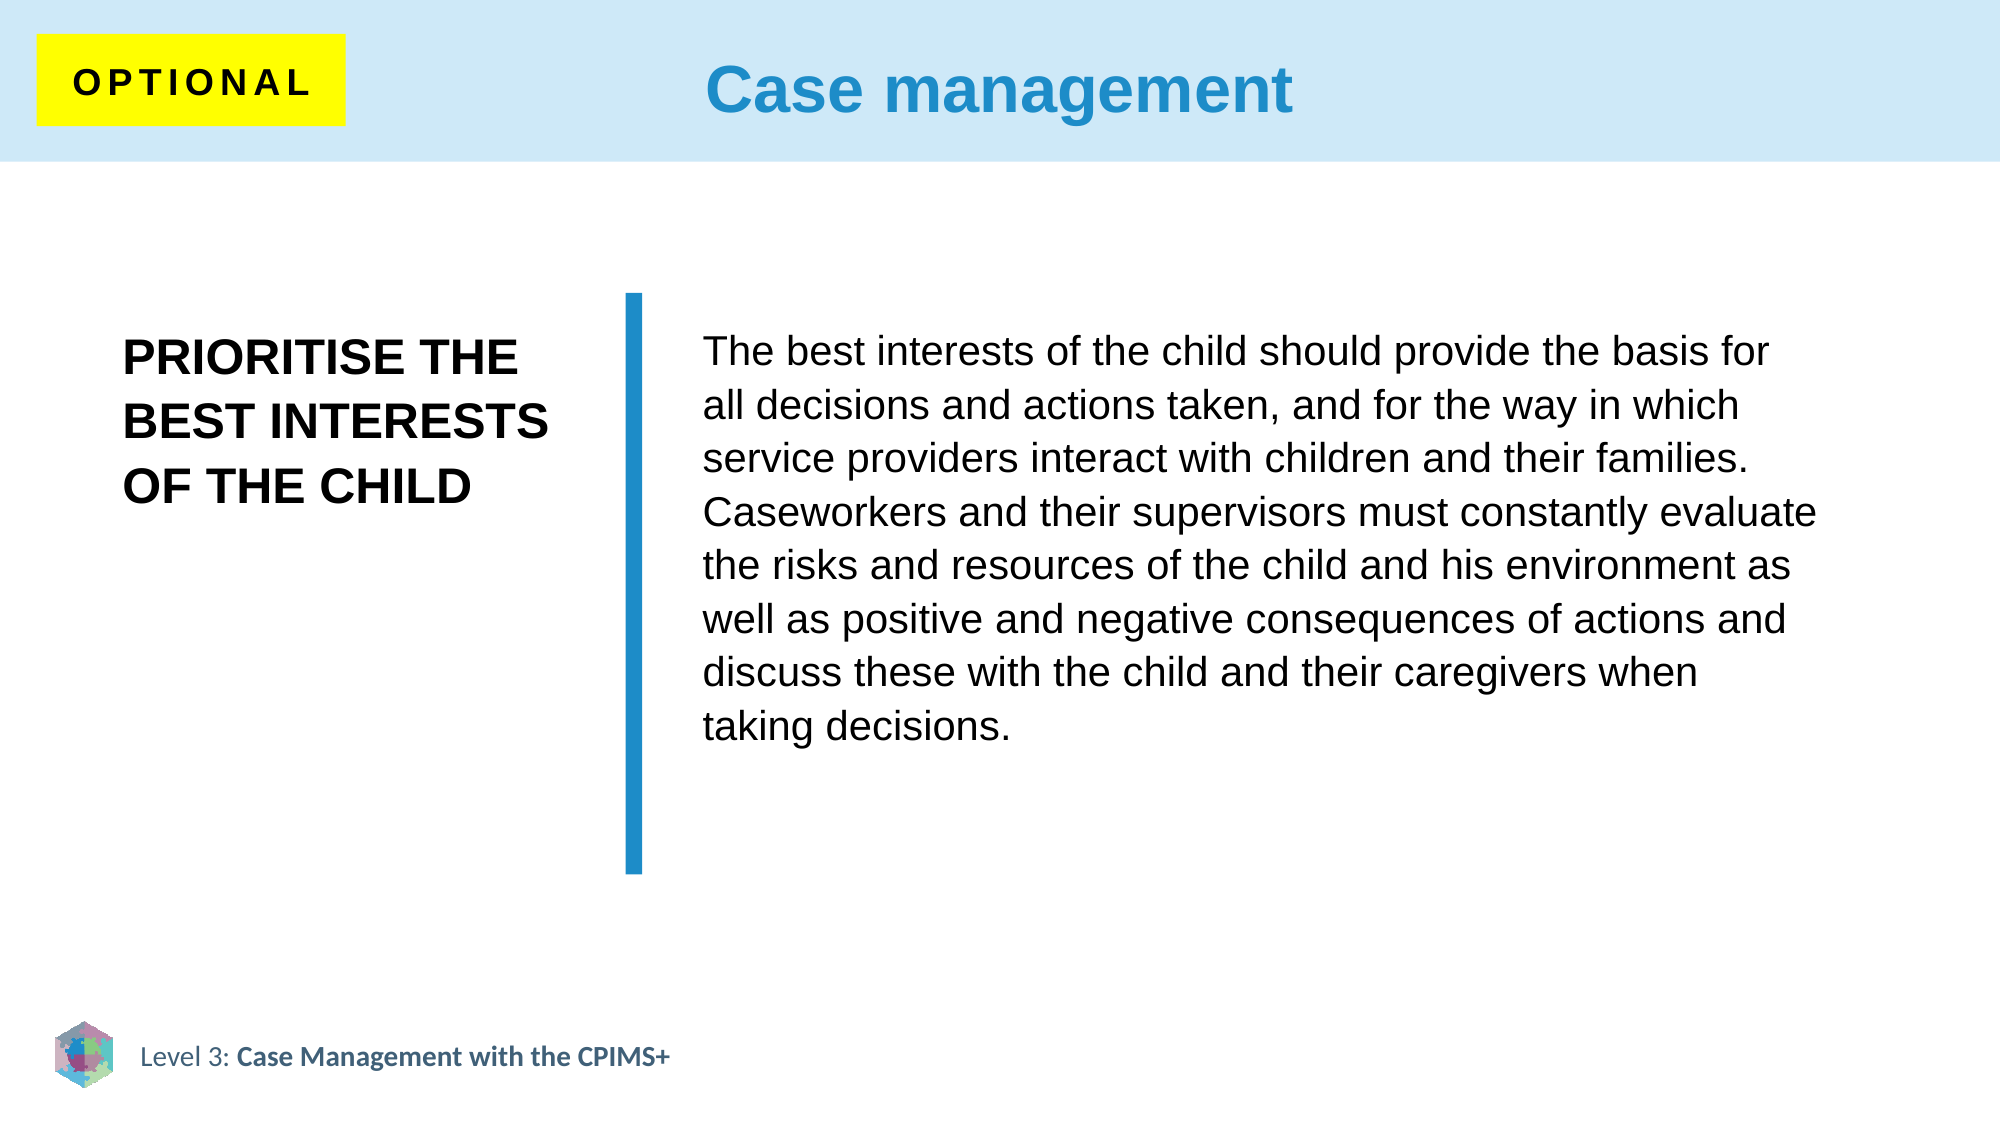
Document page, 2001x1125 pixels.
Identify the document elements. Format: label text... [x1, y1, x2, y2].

text_box PRIORITISE THE BEST INTERESTS OF THE CHILD [107, 313, 580, 521]
text_box OPTIONAL [36, 33, 347, 127]
text_box The best interests of the child should provide the basis for all decisions and actions taken, and for the way in which service providers interact with children and their families. Caseworkers and their supervisors must constantly evaluate the risks and resources of the child and his environment as well as positive and negative consequences of actions and discuss these with the child and their caregivers when taking decisions. [687, 312, 1835, 756]
text_box [625, 292, 643, 875]
picture [55, 1021, 113, 1088]
title Case management [137, 19, 1863, 163]
